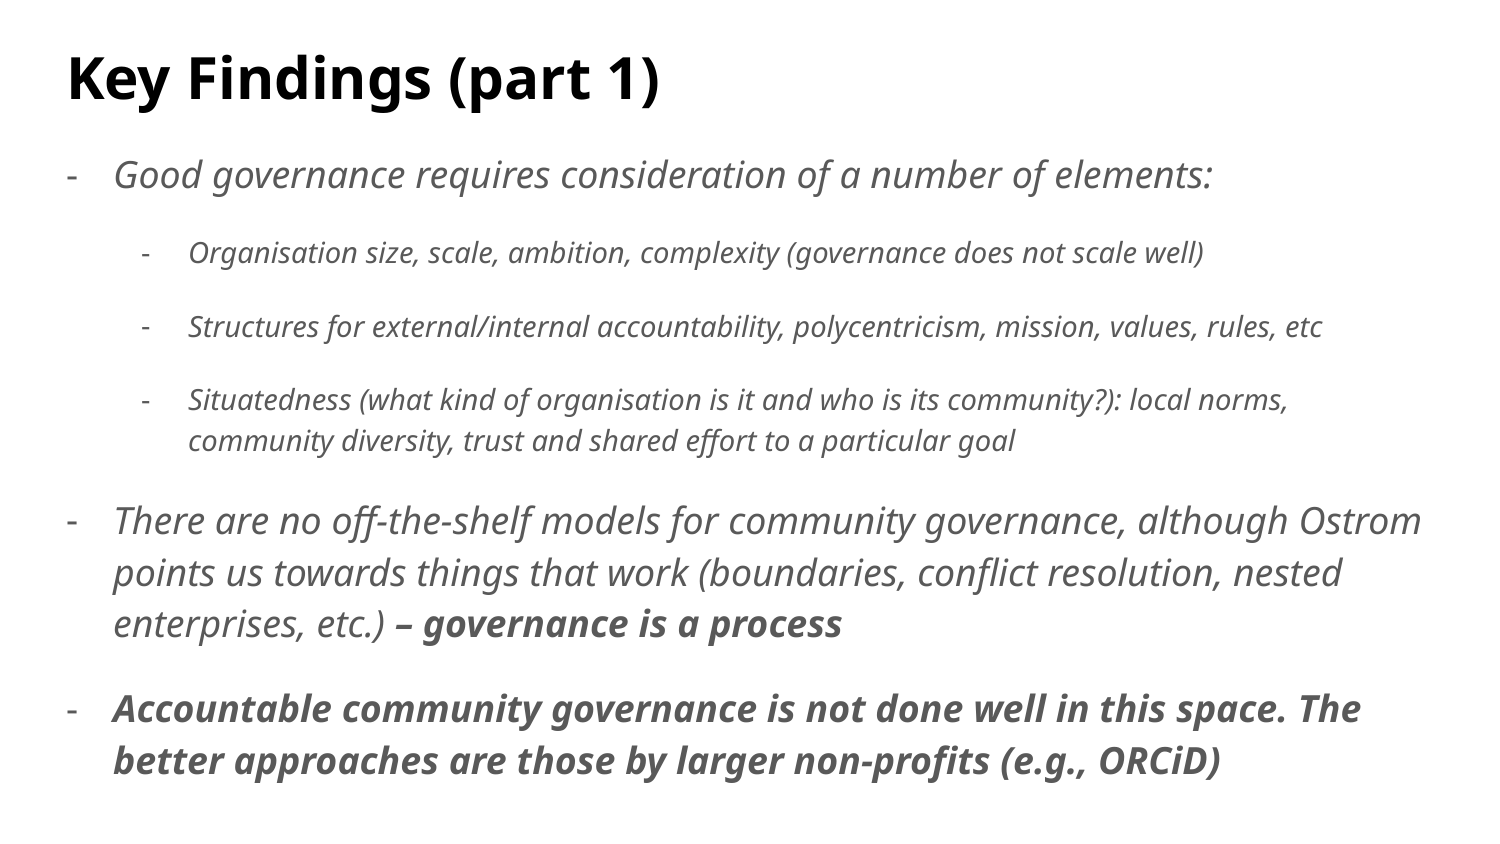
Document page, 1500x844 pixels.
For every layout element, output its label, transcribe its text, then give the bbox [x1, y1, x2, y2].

title Key Findings (part 1) [51, 26, 1449, 121]
list Good governance requires consideration of a number of elements: Organisation size, scale, ambition, complexity (governance does not scale well) Structures for external/internal accountability, polycentricism, mission, values, rules, etc Situatedness (what kind of organisation is it and who is its community?): local norms, community diversity, trust and shared effort to a particular goal There are no off-the-shelf models for community governance, although Ostrom points us towards things that work (boundaries, conflict resolution, nested enterprises, etc.) – governance is a process Accountable community governance is not done well in this space. The better approaches are those by larger non-profits (e.g., ORCiD) [51, 129, 1449, 690]
